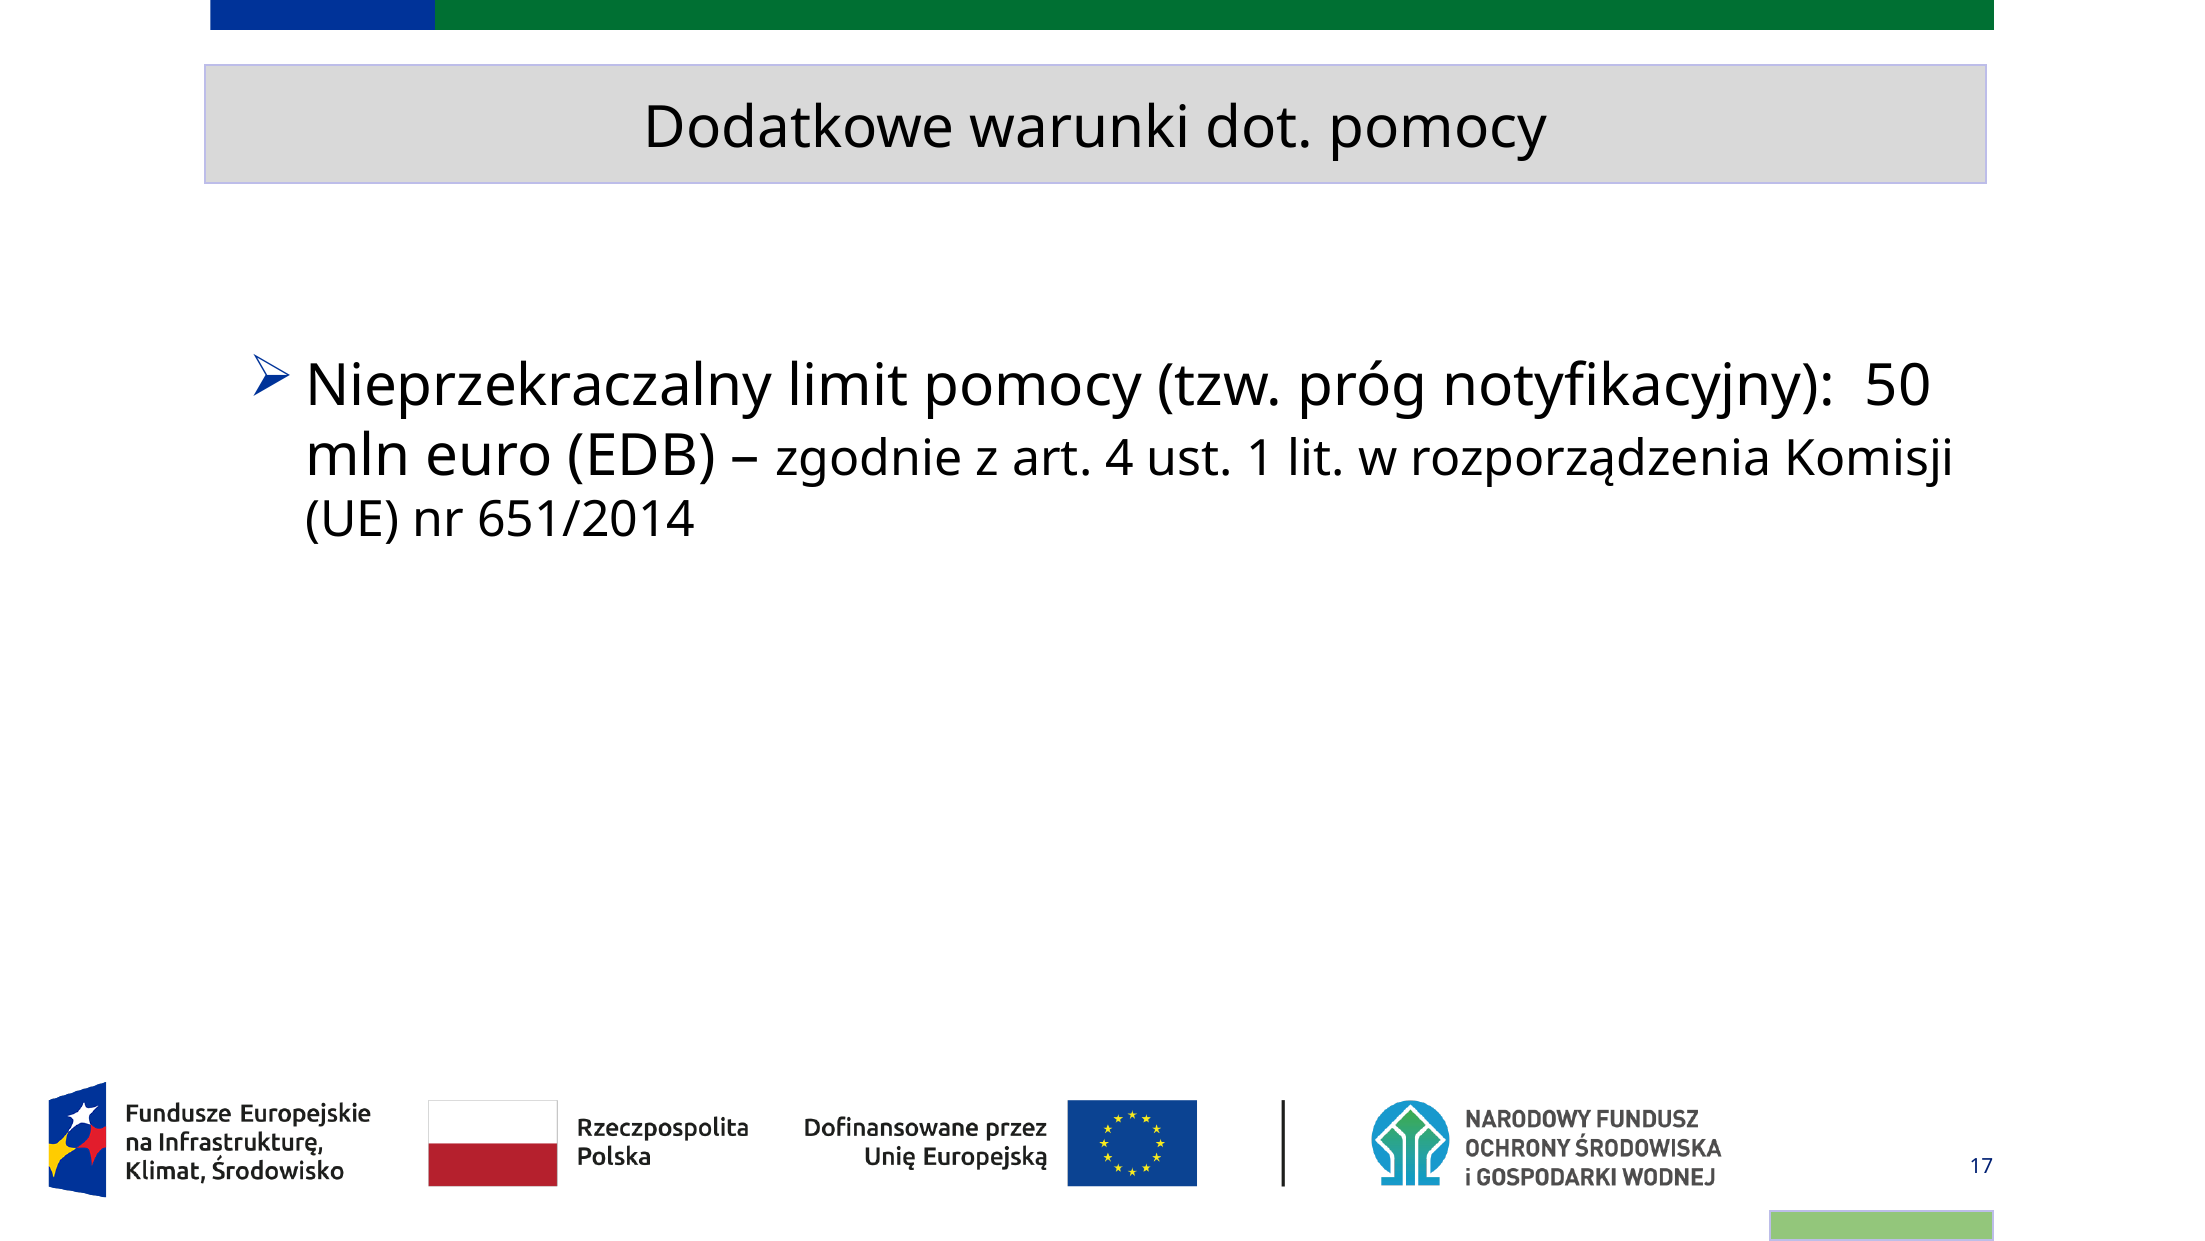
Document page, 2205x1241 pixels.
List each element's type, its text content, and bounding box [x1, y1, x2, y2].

title Dodatkowe warunki dot. pomocy [204, 64, 1987, 159]
slide_number 17 [1770, 1151, 1993, 1182]
picture [18, 1053, 1751, 1226]
list Nieprzekraczalny limit pomocy (tzw. próg notyfikacyjny): 50 mln euro (EDB) – zgodnie z art. 4 ust. 1 lit. w rozporządzenia Komisji (UE) nr 651/2014 [204, 159, 1987, 1069]
